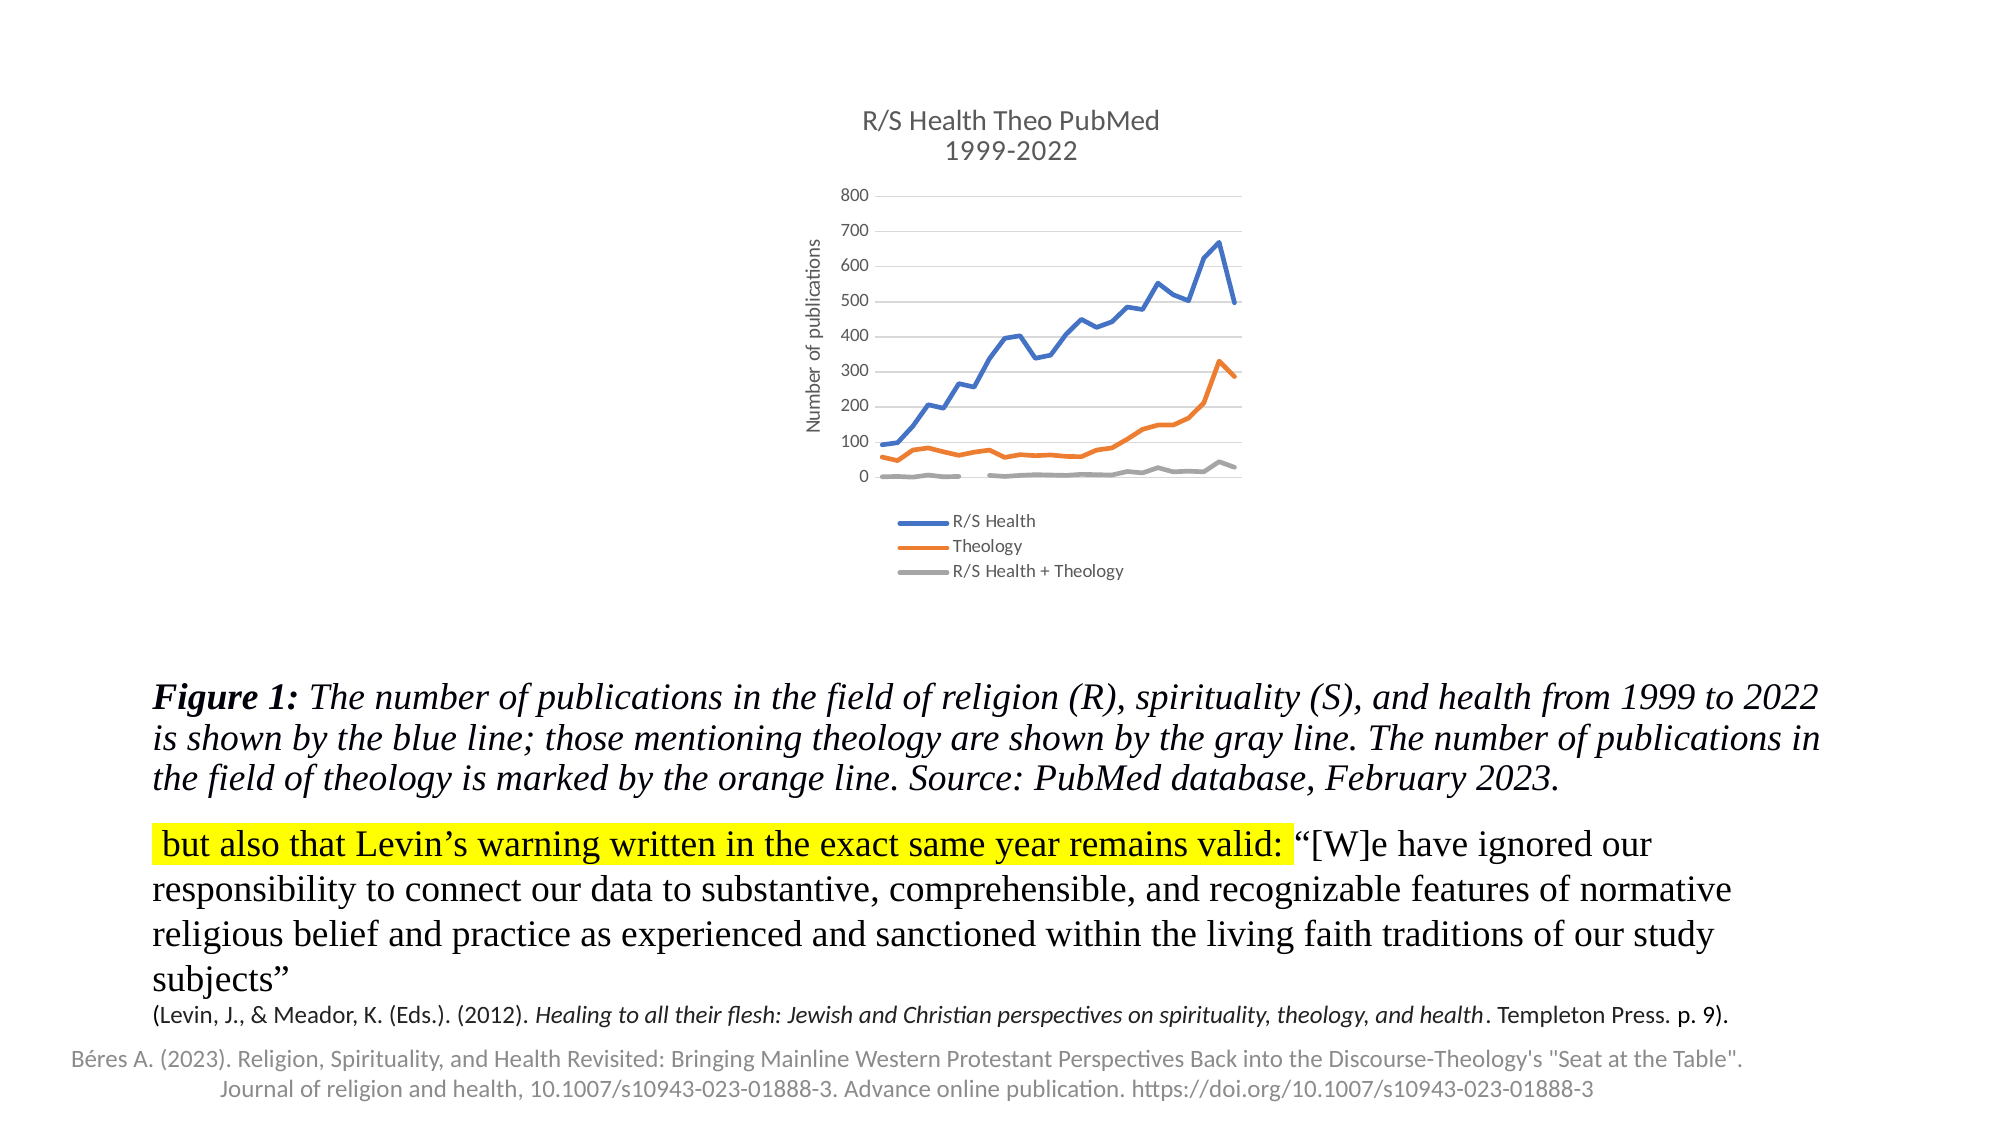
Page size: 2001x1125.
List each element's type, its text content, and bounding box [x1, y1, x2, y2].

list Figure 1: The number of publications in the field of religion (R), spirituality (S), and health from 1999 to 2022 is shown by the blue line; those mentioning theology are shown by the gray line. The number of publications in the field of theology is marked by the orange line. Source: PubMed database, February 2023. [137, 669, 1863, 1014]
chart [771, 81, 1252, 589]
text_box but also that Levin’s warning written in the exact same year remains valid: “[W]e have ignored our responsibility to connect our data to substantive, comprehensible, and recognizable features of normative religious belief and practice as experienced and sanctioned within the living faith traditions of our study subjects” (Levin, J., & Meador, K. (Eds.). (2012). Healing to all their flesh: Jewish and Christian perspectives on spirituality, theology, and health. Templeton Press. p. 9). [137, 811, 1840, 1037]
text_box Béres A. (2023). Religion, Spirituality, and Health Revisited: Bringing Mainline Western Protestant Perspectives Back into the Discourse-Theology's "Seat at the Table". Journal of religion and health, 10.1007/s10943-023-01888-3. Advance online publication. https://doi.org/10.1007/s10943-023-01888-3​ [34, 1042, 1784, 1103]
